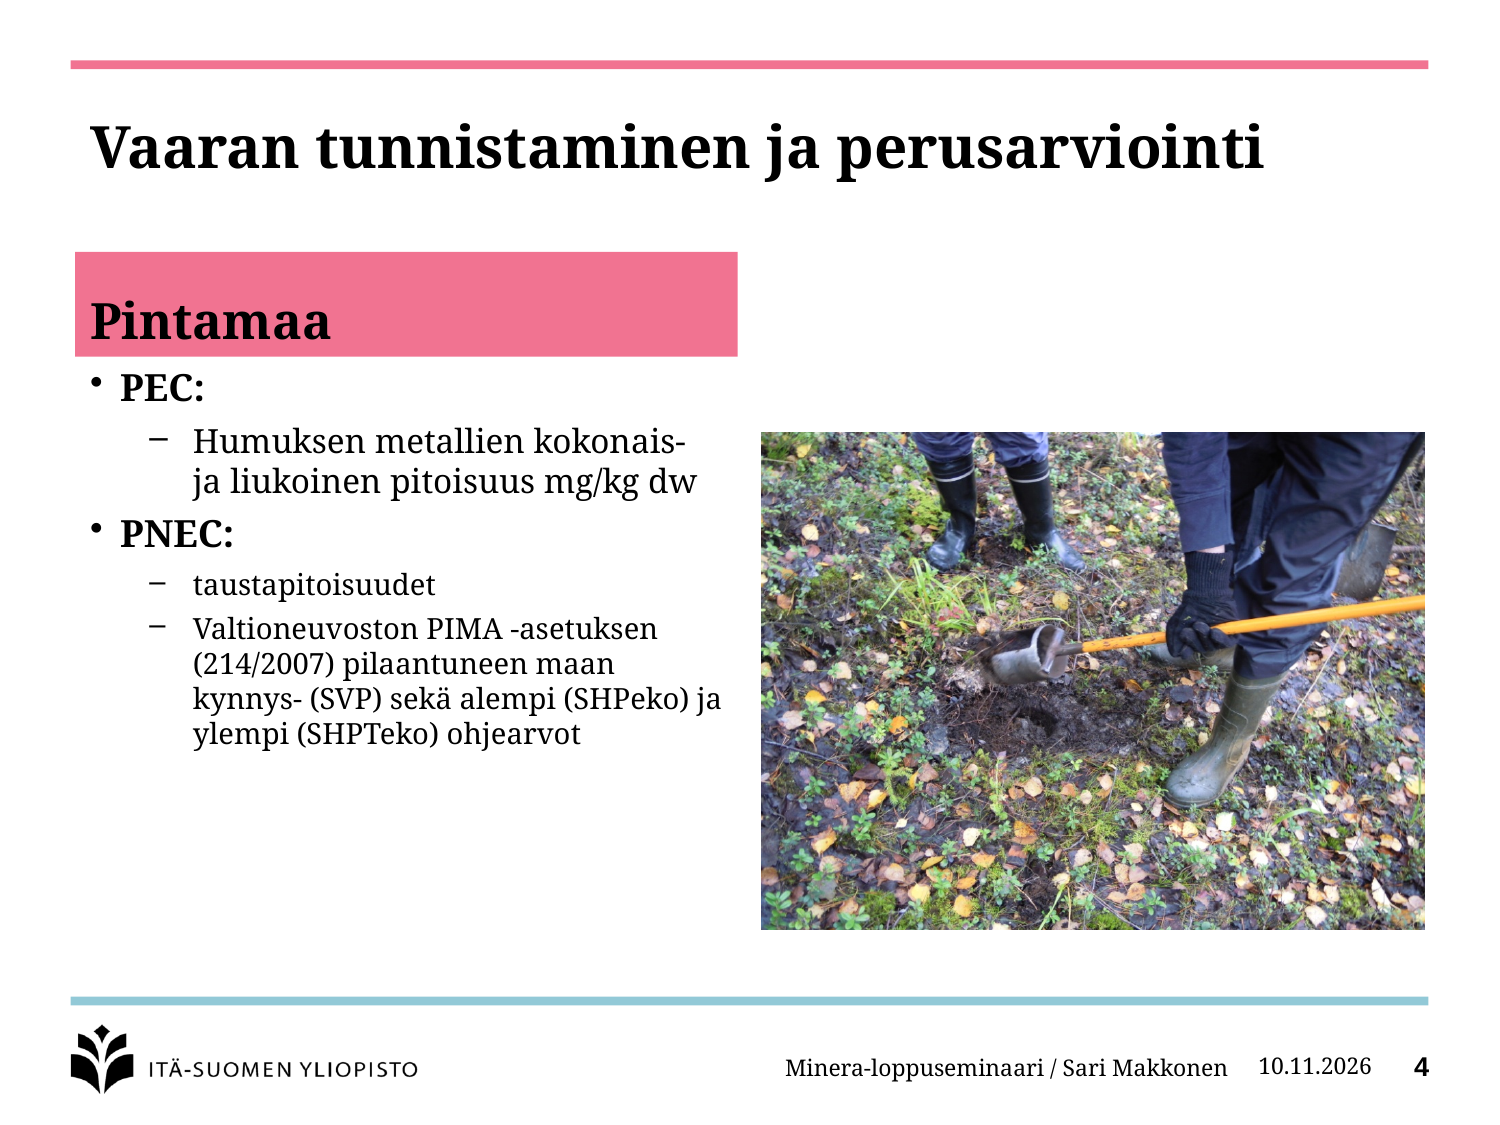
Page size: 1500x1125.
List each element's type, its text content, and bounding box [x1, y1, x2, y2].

list Pintamaa [74, 251, 738, 356]
picture [70, 1024, 422, 1094]
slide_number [1229, 1046, 1369, 1089]
list PEC: Humuksen metallien kokonais- ja liukoinen pitoisuus mg/kg dw PNEC: taustapitoisuudet Valtioneuvoston PIMA -asetuksen (214/2007) pilaantuneen maan kynnys- (SVP) sekä alempi (SHPeko) ja ylempi (SHPTeko) ohjearvot [74, 356, 738, 1006]
title Vaaran tunnistaminen ja perusarviointi [74, 101, 1426, 233]
slide_number 4 [1369, 1046, 1430, 1089]
footer Minera-loppuseminaari / Sari Makkonen [500, 1046, 1229, 1089]
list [761, 431, 1426, 930]
